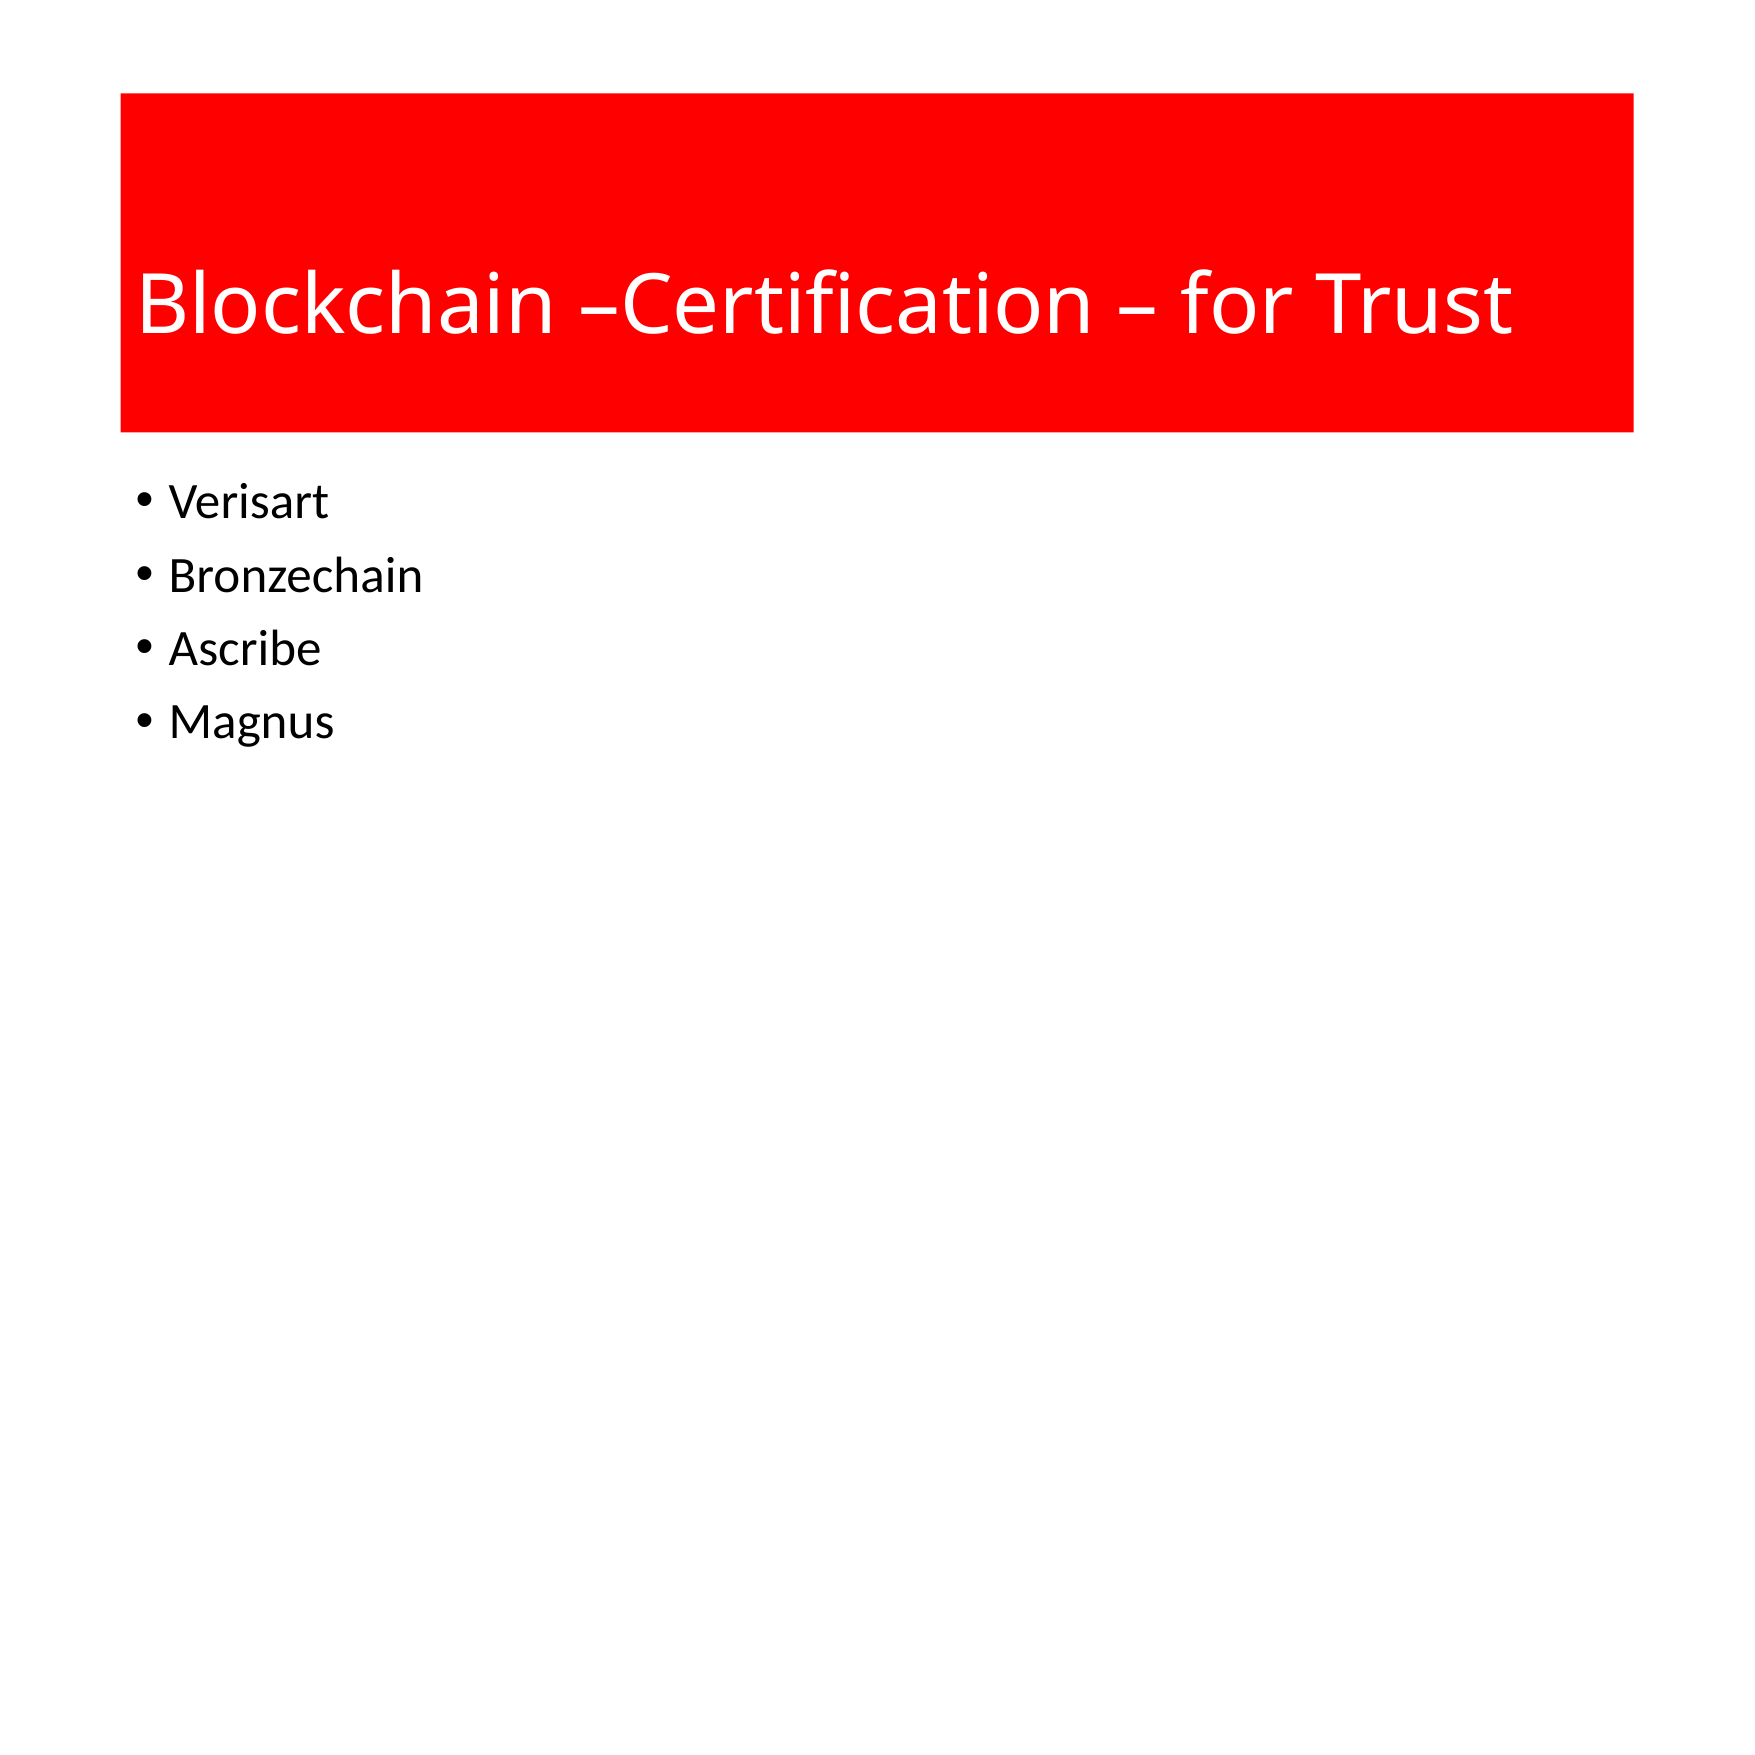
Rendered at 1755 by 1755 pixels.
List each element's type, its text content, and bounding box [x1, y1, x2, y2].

title Blockchain –Certification – for Trust [120, 93, 1634, 433]
list Verisart Bronzechain Ascribe Magnus [120, 466, 1634, 1580]
